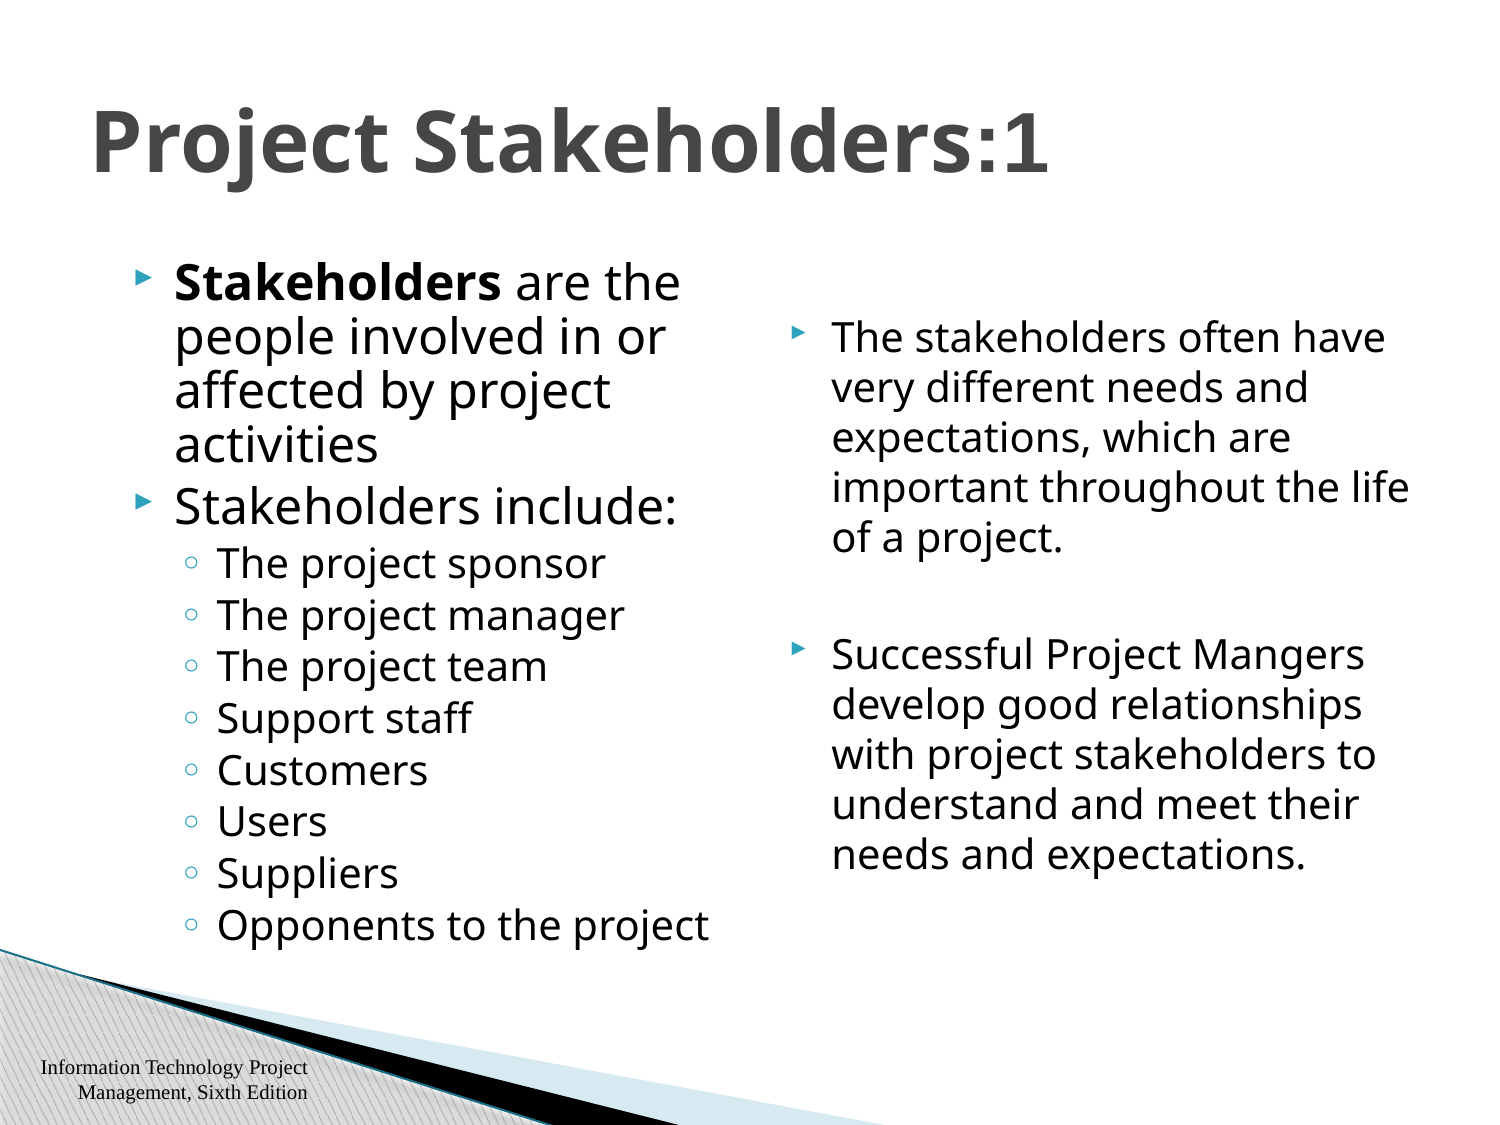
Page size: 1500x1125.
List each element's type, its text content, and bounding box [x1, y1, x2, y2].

footer Information Technology Project Management, Sixth Edition [0, 1051, 324, 1112]
list Stakeholders are the people involved in or affected by project activities Stakeholders include: The project sponsor The project manager The project team Support staff Customers Users Suppliers Opponents to the project The stakeholders often have very different needs and expectations, which are important throughout the life of a project. Successful Project Mangers develop good relationships with project stakeholders to understand and meet their needs and expectations. [99, 249, 1443, 1036]
title 1:Project Stakeholders [75, 45, 1425, 233]
